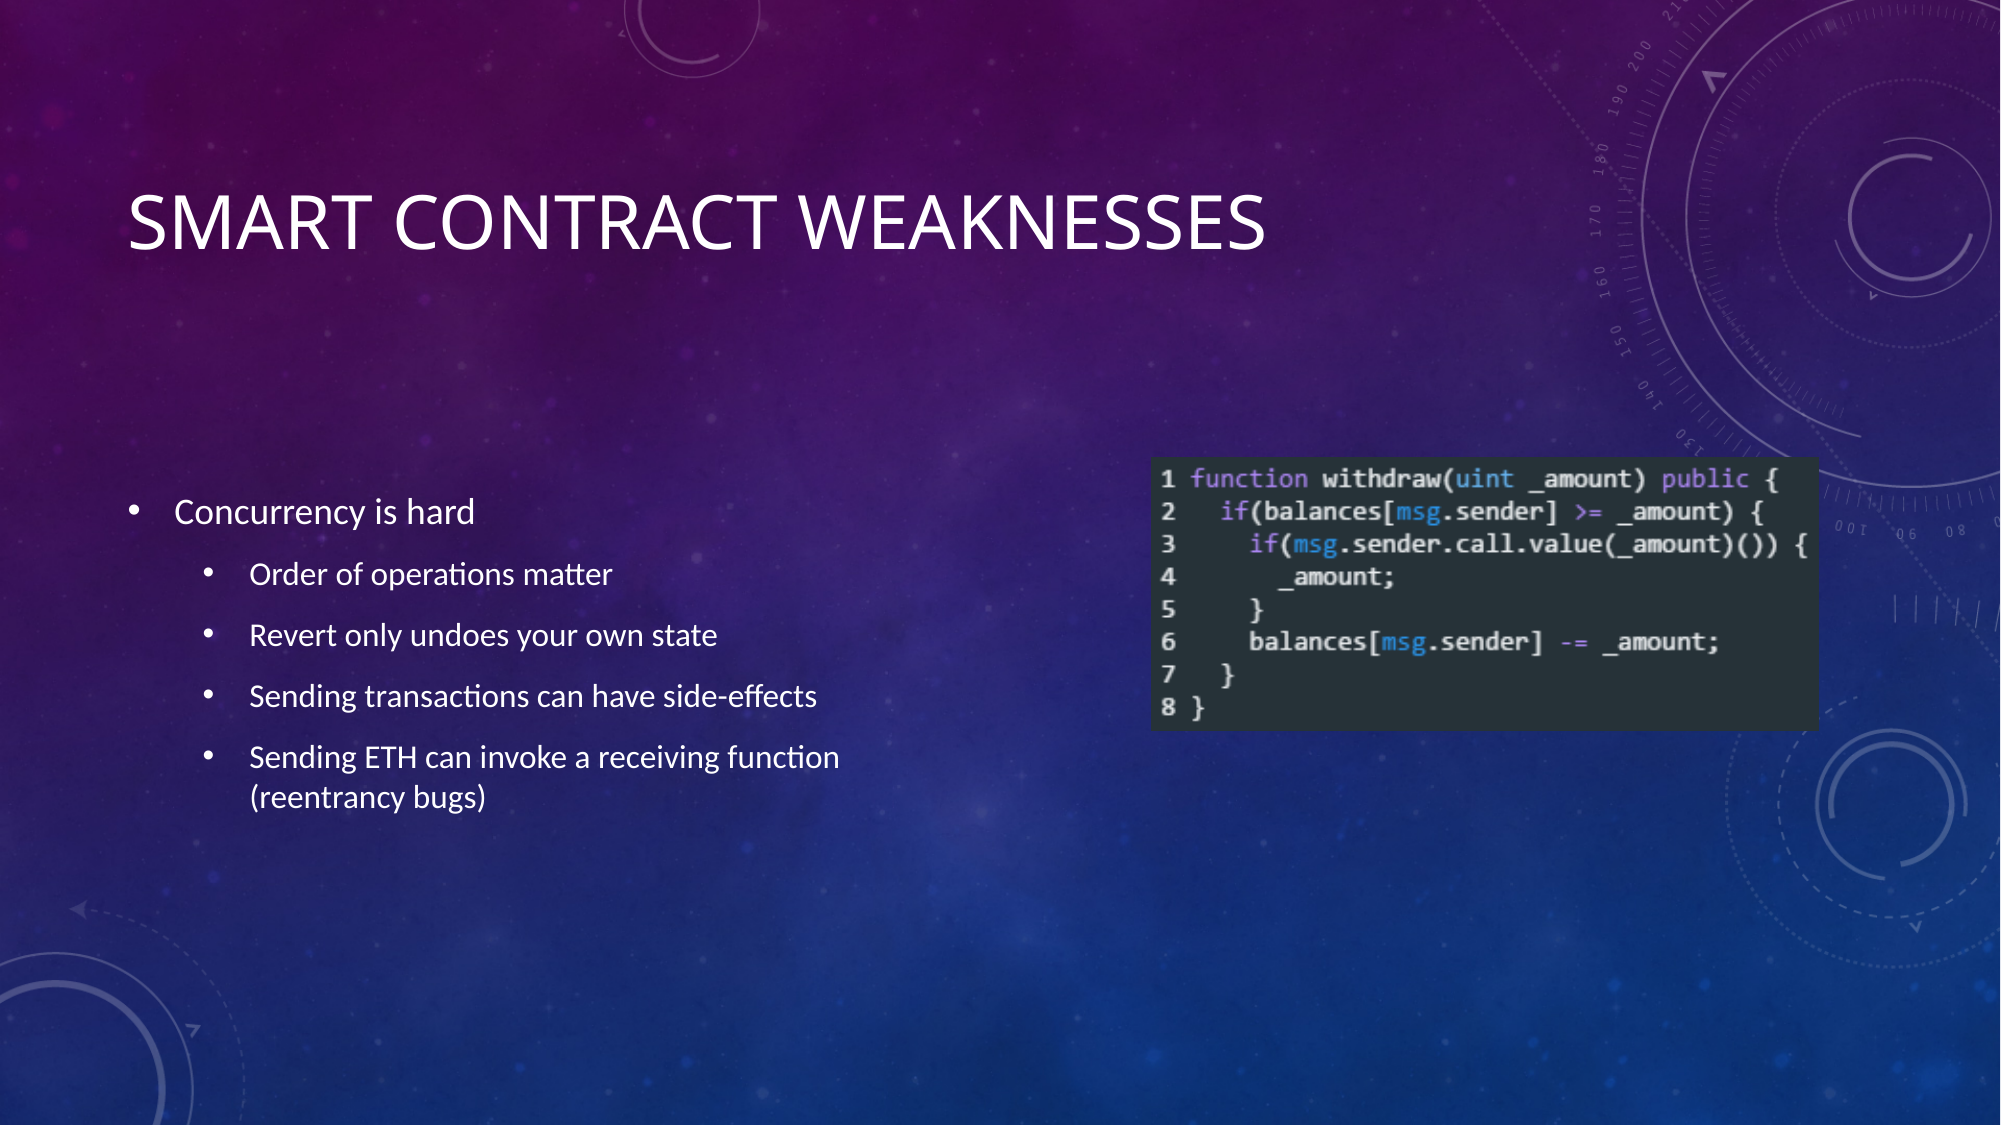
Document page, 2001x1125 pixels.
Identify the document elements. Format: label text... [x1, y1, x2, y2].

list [1151, 457, 1819, 732]
picture [0, 0, 2001, 1125]
title Smart Contract Weaknesses [112, 99, 1775, 339]
list Concurrency is hard Order of operations matter Revert only undoes your own state Sending transactions can have side-effects Sending ETH can invoke a receiving function (reentrancy bugs) [112, 351, 932, 950]
